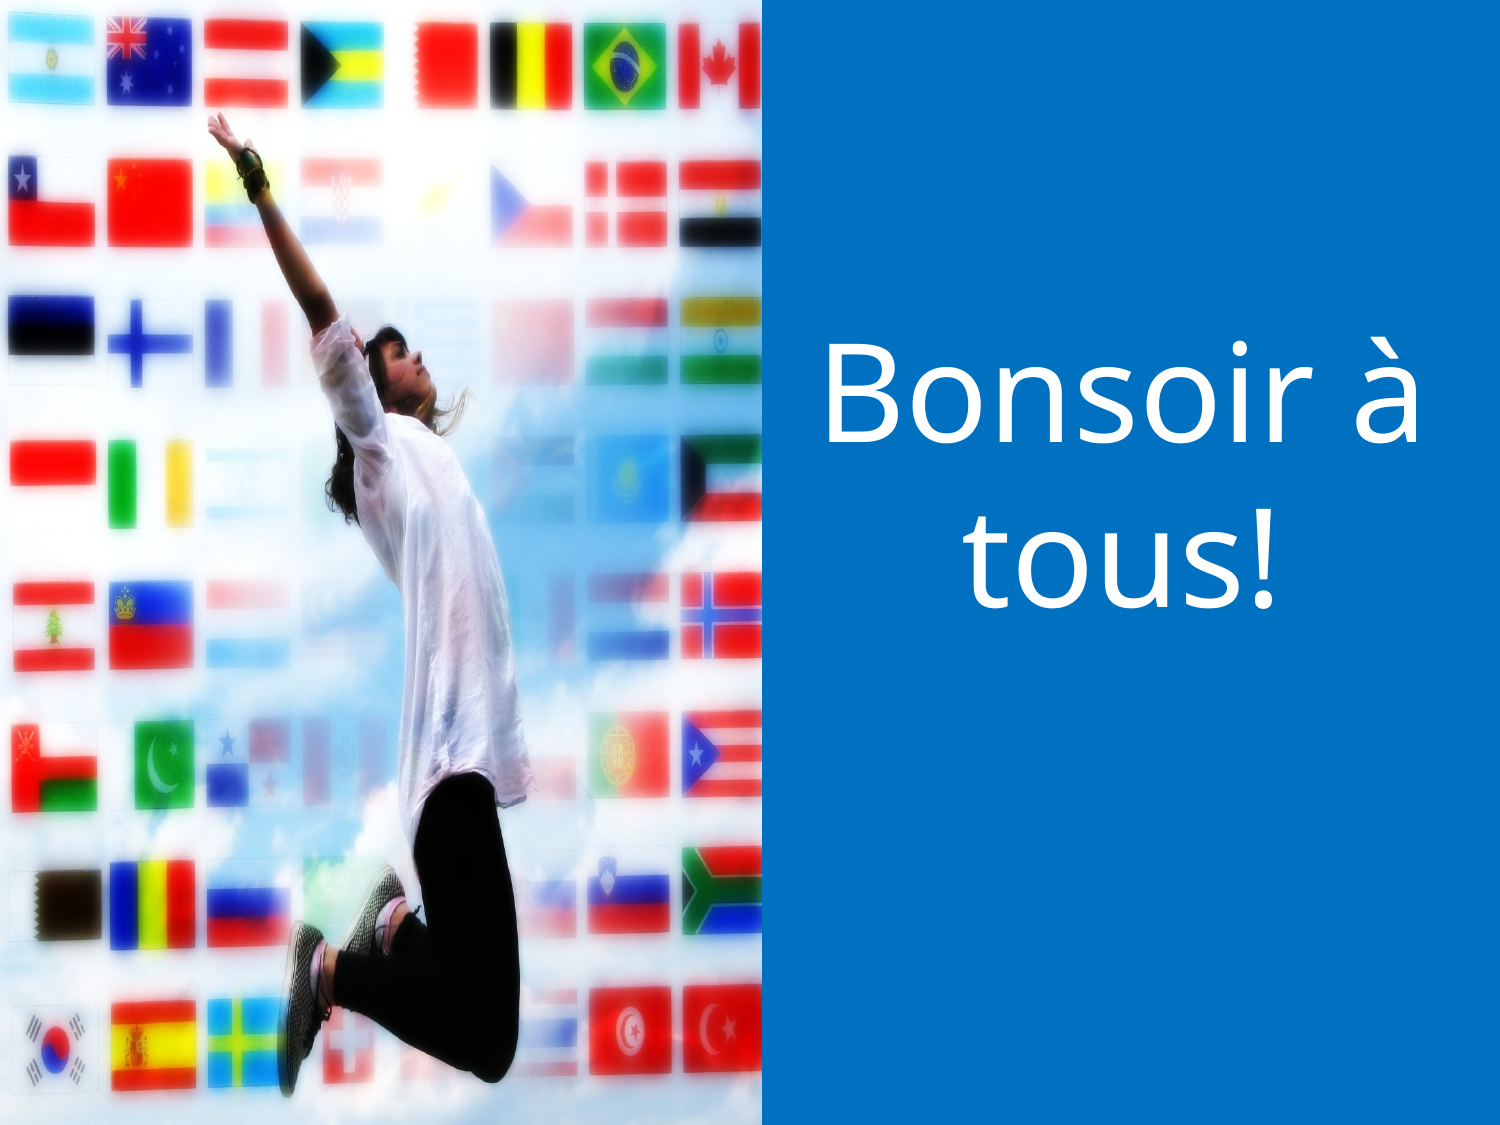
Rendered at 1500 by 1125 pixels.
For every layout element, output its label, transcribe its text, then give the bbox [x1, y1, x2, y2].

picture [0, 0, 762, 1125]
title Bonsoir à tous! [785, 349, 1459, 591]
